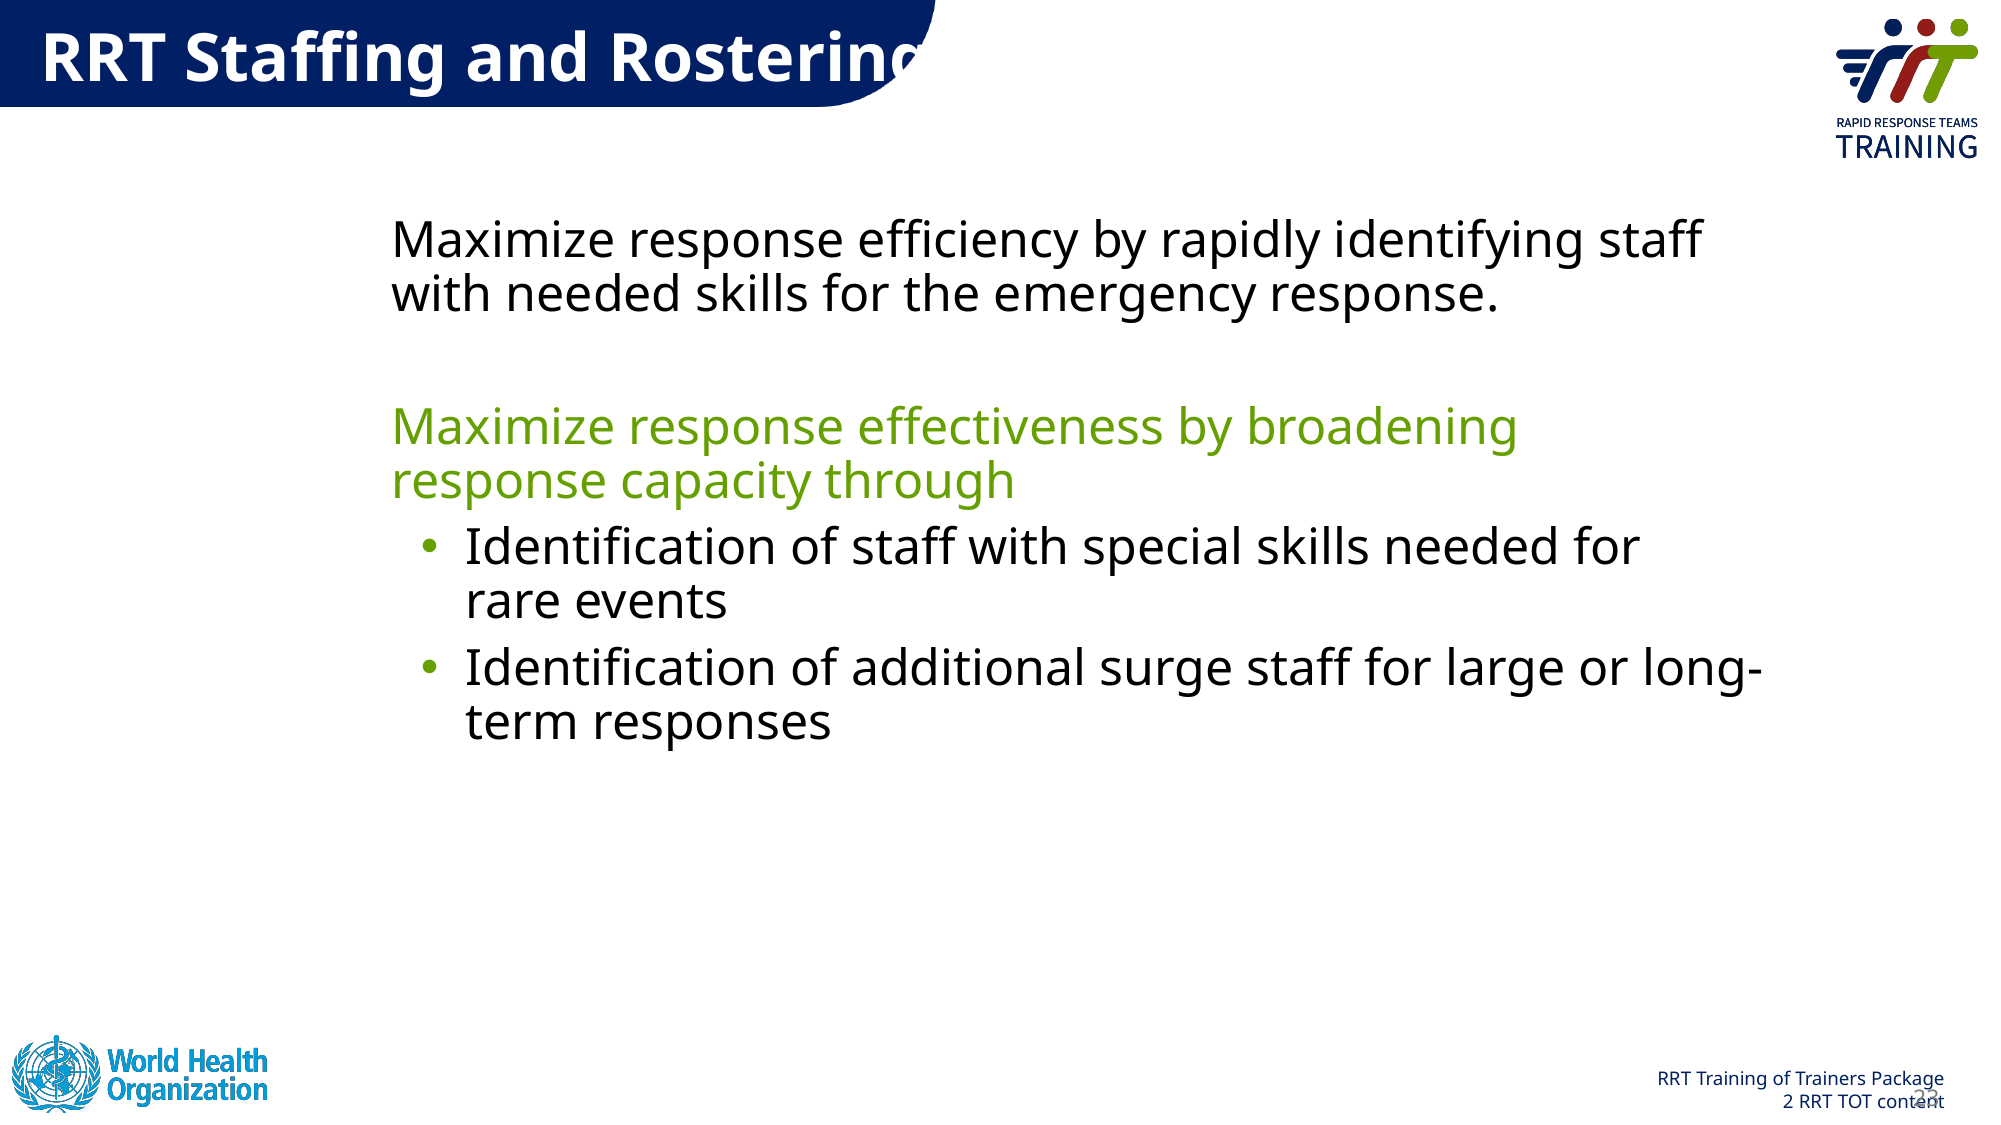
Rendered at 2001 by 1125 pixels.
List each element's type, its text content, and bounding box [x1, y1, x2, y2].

picture [1835, 19, 1978, 167]
picture [12, 1083, 48, 1113]
list Maximize response efficiency by rapidly identifying staff with needed skills for the emergency response​​. Maximize response effectiveness by broadening response capacity through ​ Identification of staff with special skills needed for rare events​ Identification of additional surge staff for large or long-term responses [383, 206, 1797, 971]
picture [30, 1083, 37, 1091]
picture [24, 1054, 36, 1087]
picture [12, 1035, 54, 1068]
picture [59, 1035, 267, 1113]
picture [22, 1062, 26, 1077]
picture [34, 1054, 43, 1078]
picture [50, 1108, 62, 1113]
picture [71, 1053, 90, 1091]
picture [0, 0, 936, 107]
text_box RRT Staffing and Rostering [32, 15, 1383, 102]
picture [40, 1062, 47, 1070]
picture [36, 1088, 78, 1105]
picture [46, 1056, 54, 1062]
